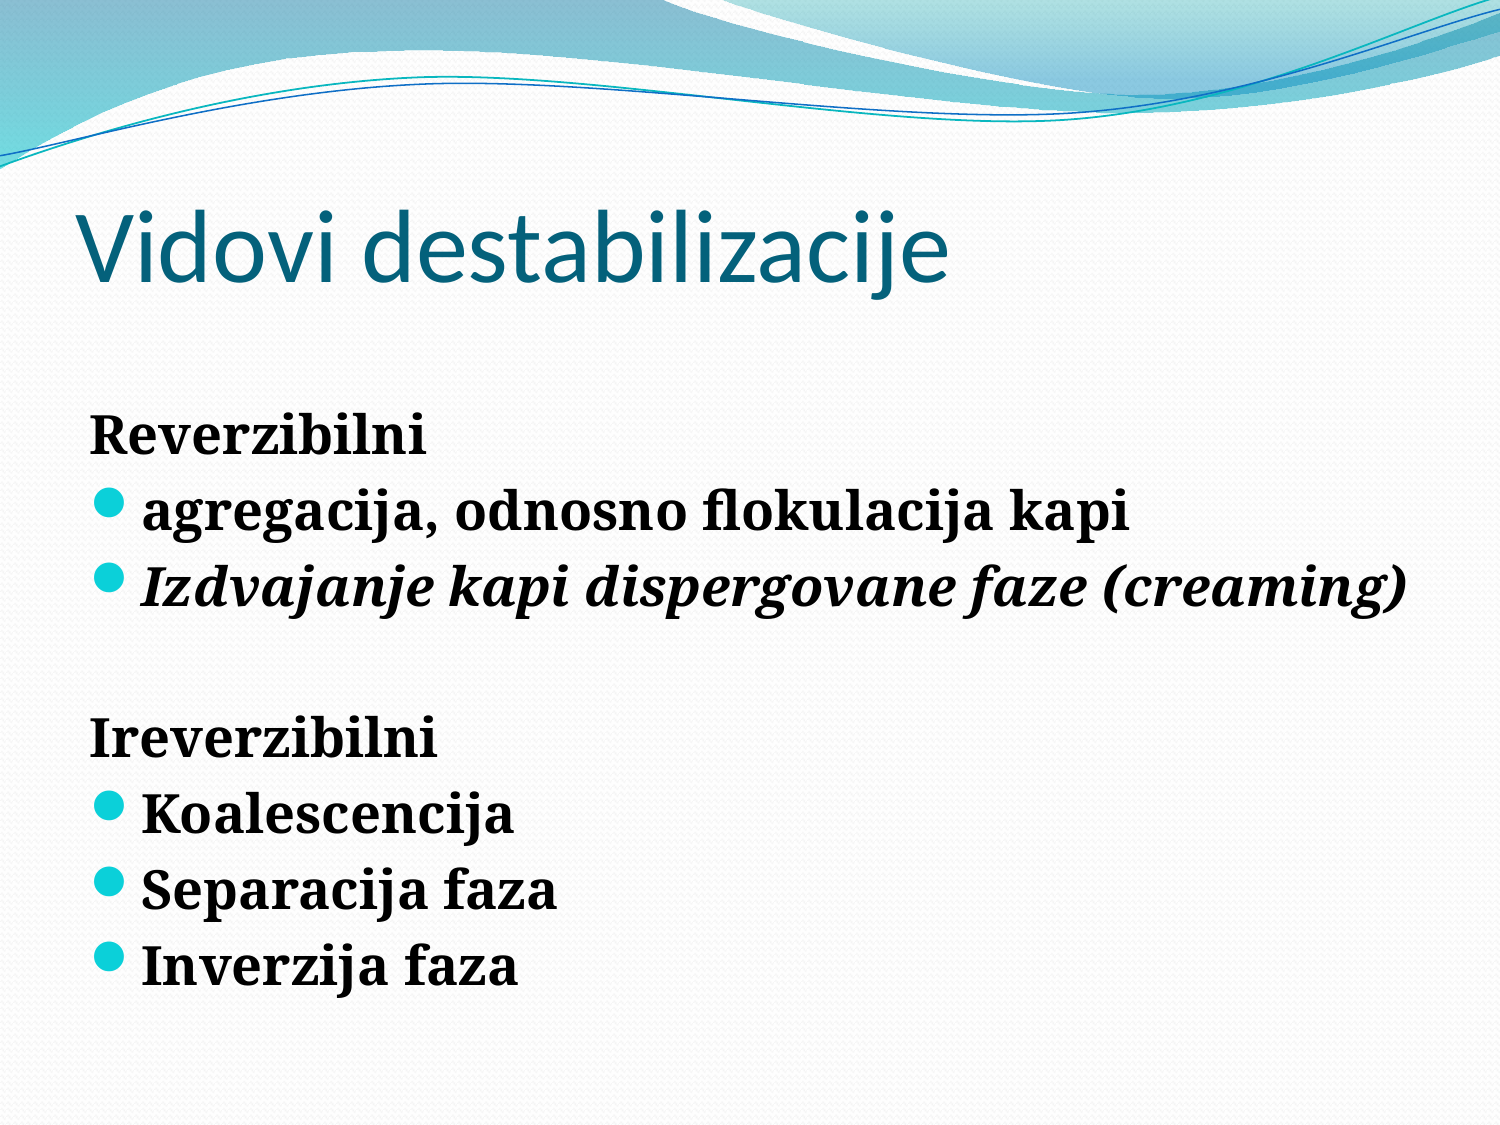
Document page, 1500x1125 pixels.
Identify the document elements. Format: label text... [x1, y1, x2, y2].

title Vidovi destabilizacije [75, 115, 1425, 303]
list Reverzibilni agregacija, odnosno flokulacija kapi Izdvajanje kapi dispergovane faze (creaming) Ireverzibilni Koalescencija Separacija faza Inverzija faza [75, 317, 1425, 1038]
